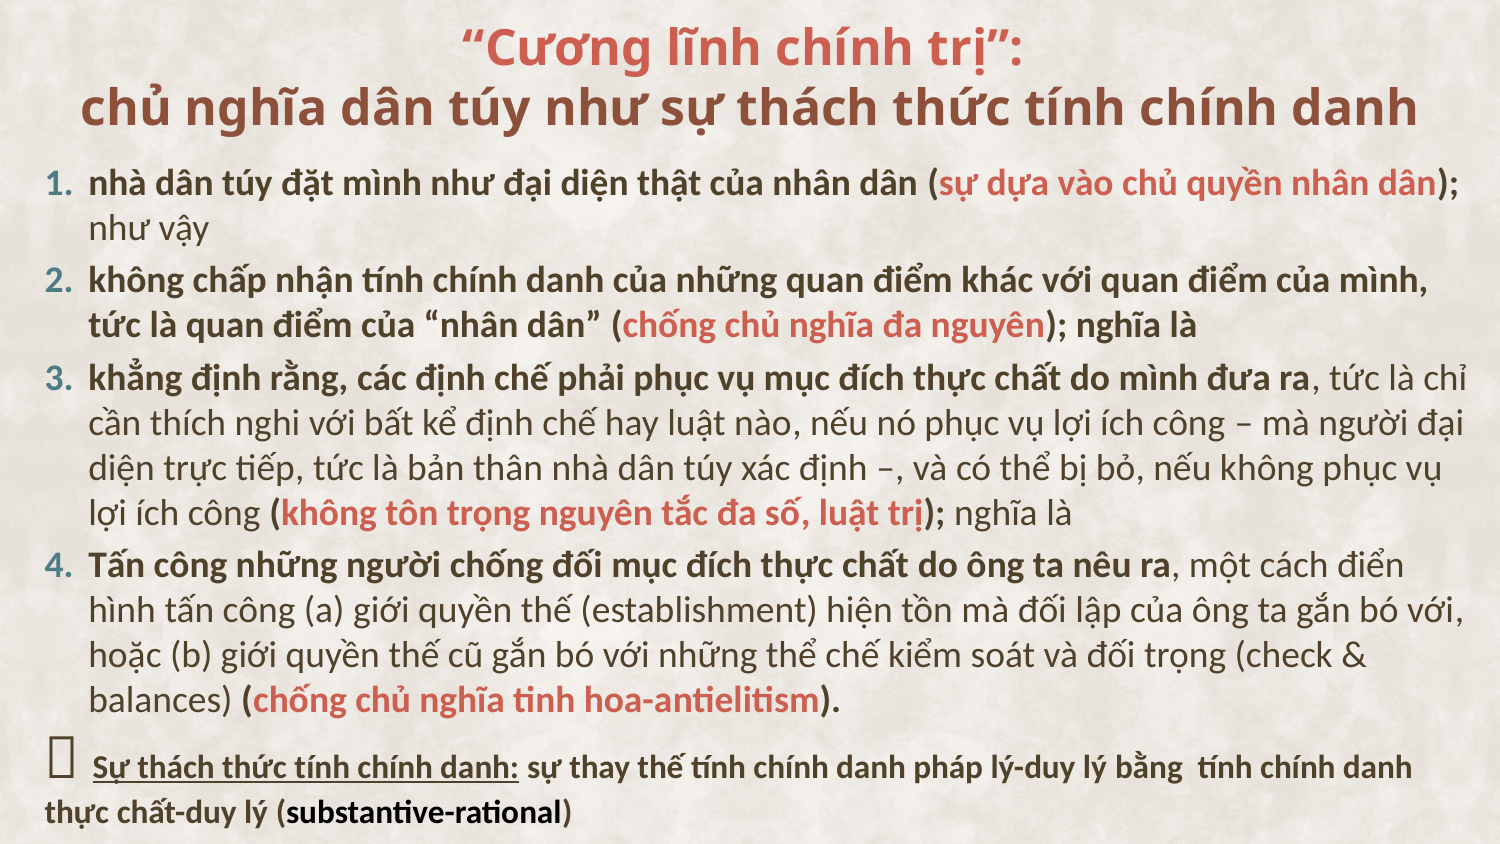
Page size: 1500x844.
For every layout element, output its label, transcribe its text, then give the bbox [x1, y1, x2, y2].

list nhà dân túy đặt mình như đại diện thật của nhân dân (sự dựa vào chủ quyền nhân dân); như vậy không chấp nhận tính chính danh của những quan điểm khác với quan điểm của mình, tức là quan điểm của “nhân dân” (chống chủ nghĩa đa nguyên); nghĩa là khẳng định rằng, các định chế phải phục vụ mục đích thực chất do mình đưa ra, tức là chỉ cần thích nghi với bất kể định chế hay luật nào, nếu nó phục vụ lợi ích công – mà người đại diện trực tiếp, tức là bản thân nhà dân túy xác định –, và có thể bị bỏ, nếu không phục vụ lợi ích công (không tôn trọng nguyên tắc đa số, luật trị); nghĩa là Tấn công những người chống đối mục đích thực chất do ông ta nêu ra, một cách điển hình tấn công (a) giới quyền thế (establishment) hiện tồn mà đối lập của ông ta gắn bó với, hoặc (b) giới quyền thế cũ gắn bó với những thể chế kiểm soát và đối trọng (check & balances) (chống chủ nghĩa tinh hoa-antielitism).  Sự thách thức tính chính danh: sự thay thế tính chính danh pháp lý-duy lý bằng tính chính danh thực chất-duy lý (substantive-rational) [29, 150, 1495, 824]
picture [0, 0, 1500, 844]
text_box “Cương lĩnh chính trị”: chủ nghĩa dân túy như sự thách thức tính chính danh [17, 0, 1483, 151]
